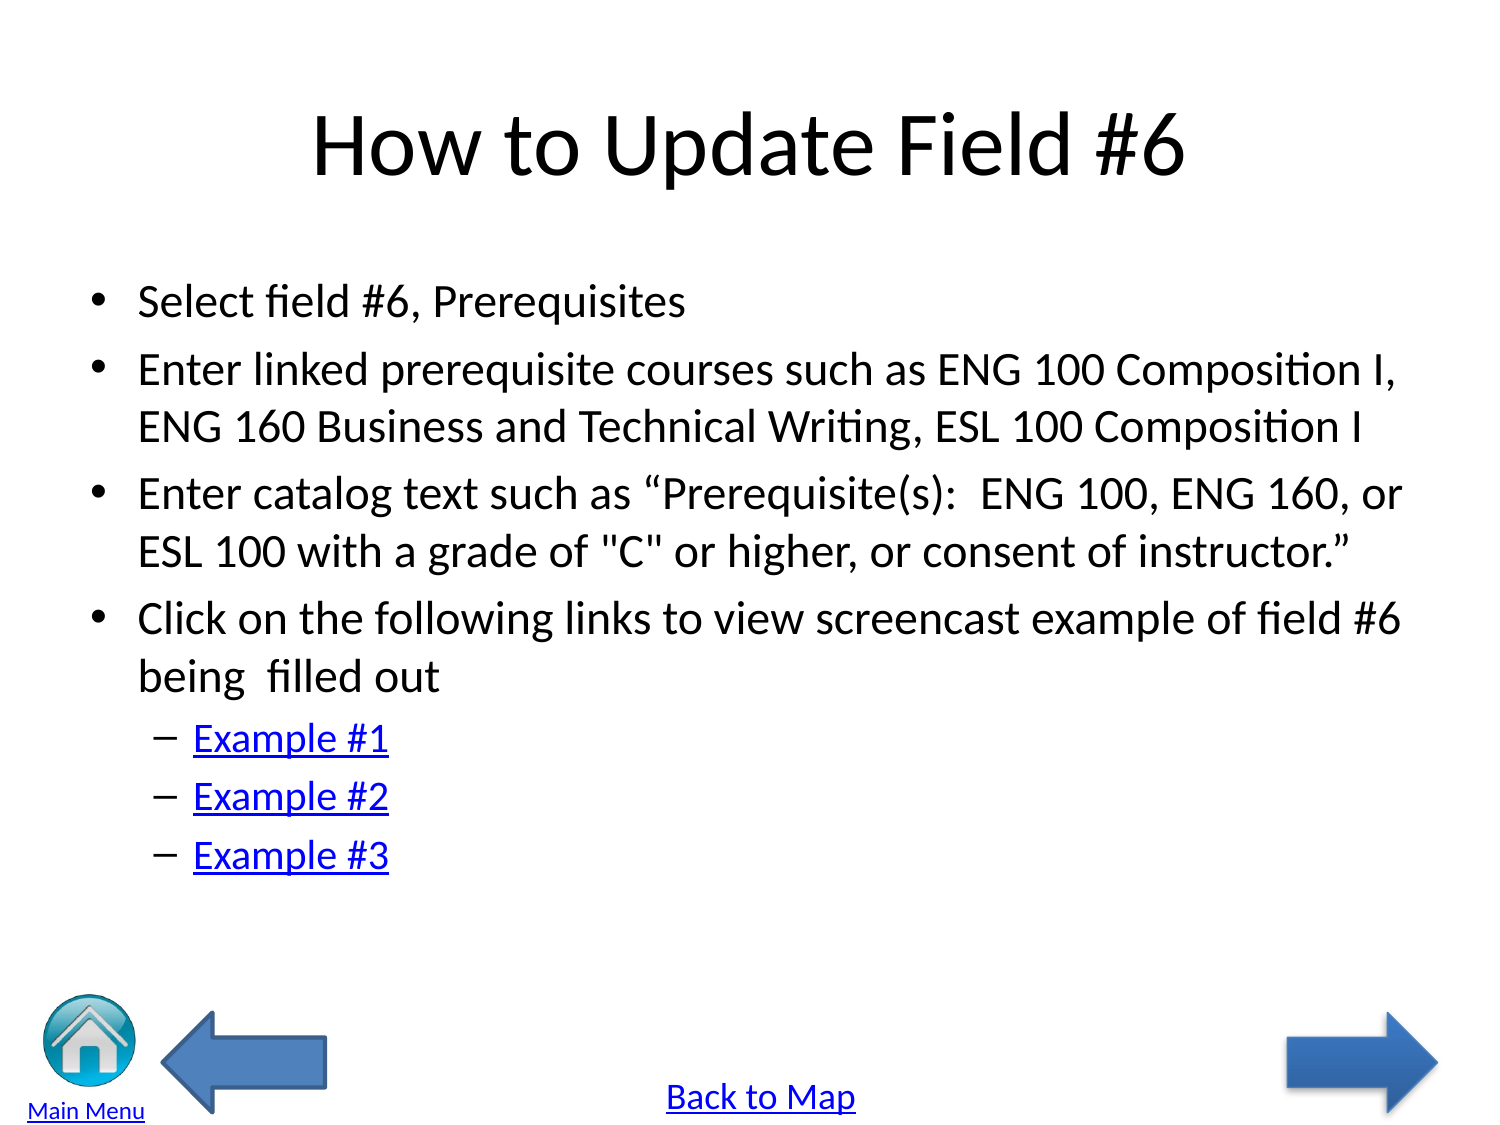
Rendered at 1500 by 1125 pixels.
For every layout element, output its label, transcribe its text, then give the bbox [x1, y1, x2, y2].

picture [37, 987, 141, 1091]
title How to Update Field #6 [75, 45, 1425, 233]
list Select field #6, Prerequisites Enter linked prerequisite courses such as ENG 100 Composition I, ENG 160 Business and Technical Writing, ESL 100 Composition I Enter catalog text such as “Prerequisite(s): ENG 100, ENG 160, or ESL 100 with a grade of "C" or higher, or consent of instructor.” Click on the following links to view screencast example of field #6 being filled out Example #1 Example #2 Example #3 [75, 262, 1425, 1005]
text_box Back to Map [651, 1064, 871, 1125]
